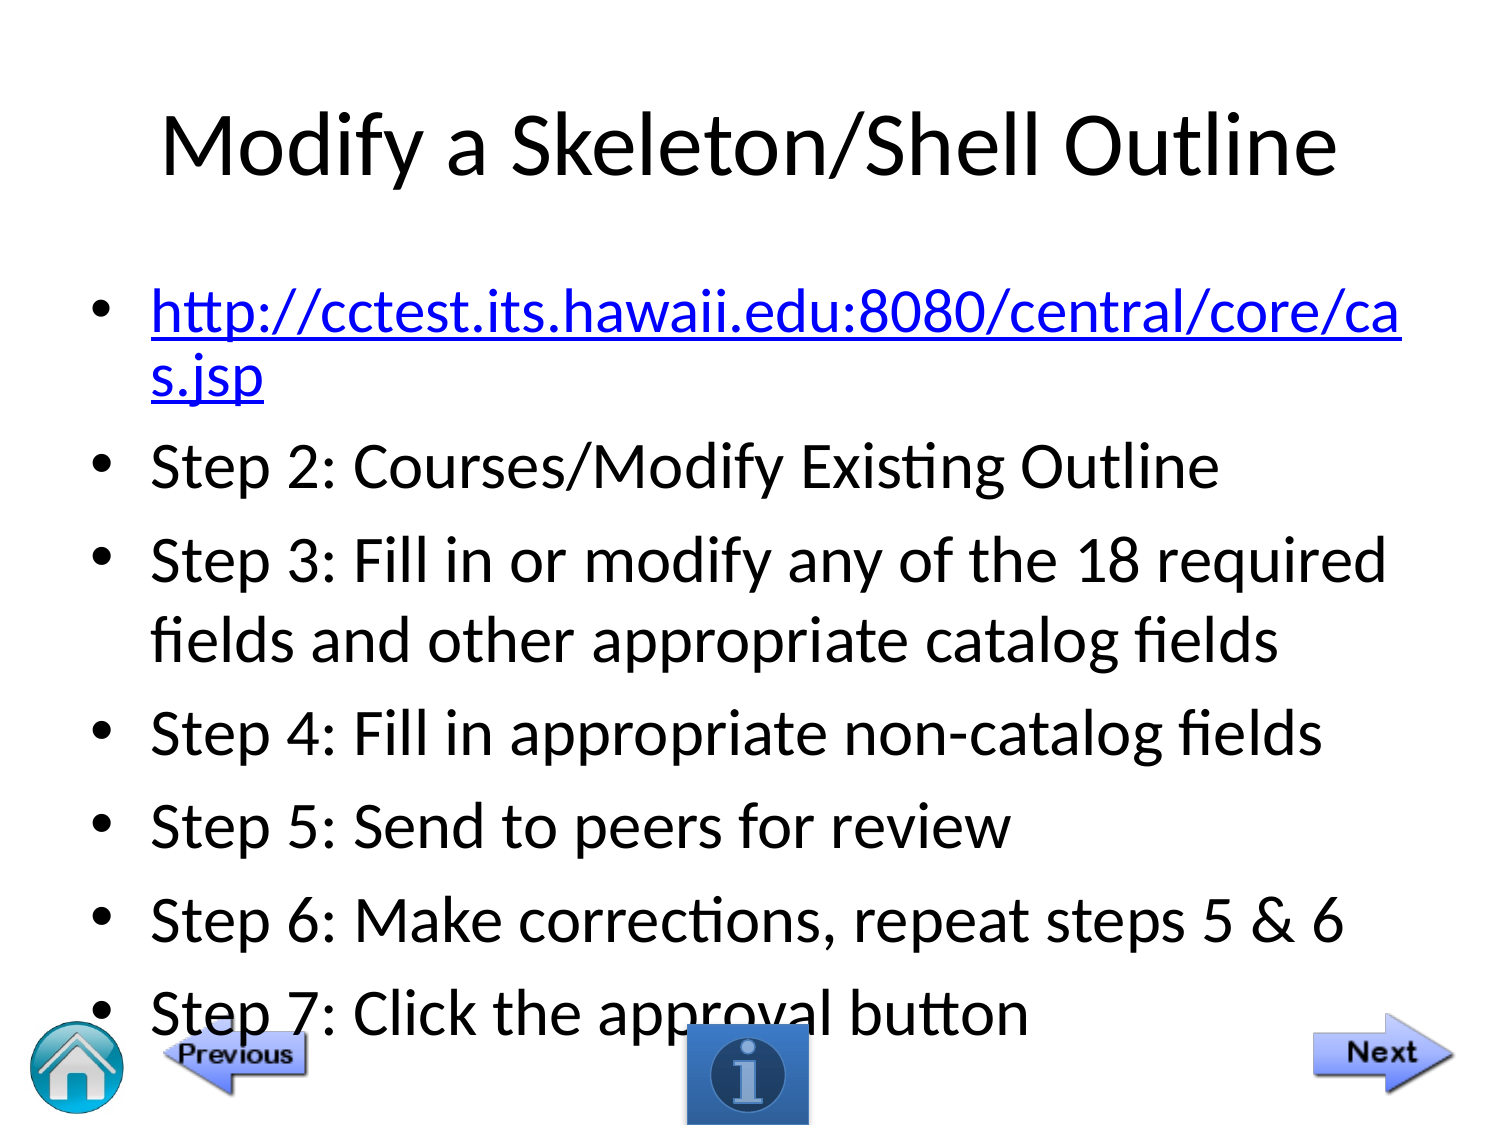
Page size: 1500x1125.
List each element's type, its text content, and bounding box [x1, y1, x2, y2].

picture [24, 1014, 129, 1118]
list http://cctest.its.hawaii.edu:8080/central/core/cas.jsp Step 2: Courses/Modify Existing Outline Step 3: Fill in or modify any of the 18 required fields and other appropriate catalog fields Step 4: Fill in appropriate non-catalog fields Step 5: Send to peers for review Step 6: Make corrections, repeat steps 5 & 6 Step 7: Click the approval button [75, 262, 1425, 1005]
text_box [687, 1024, 809, 1125]
picture [162, 1012, 313, 1102]
title Modify a Skeleton/Shell Outline [75, 45, 1425, 233]
picture [1312, 1012, 1460, 1100]
